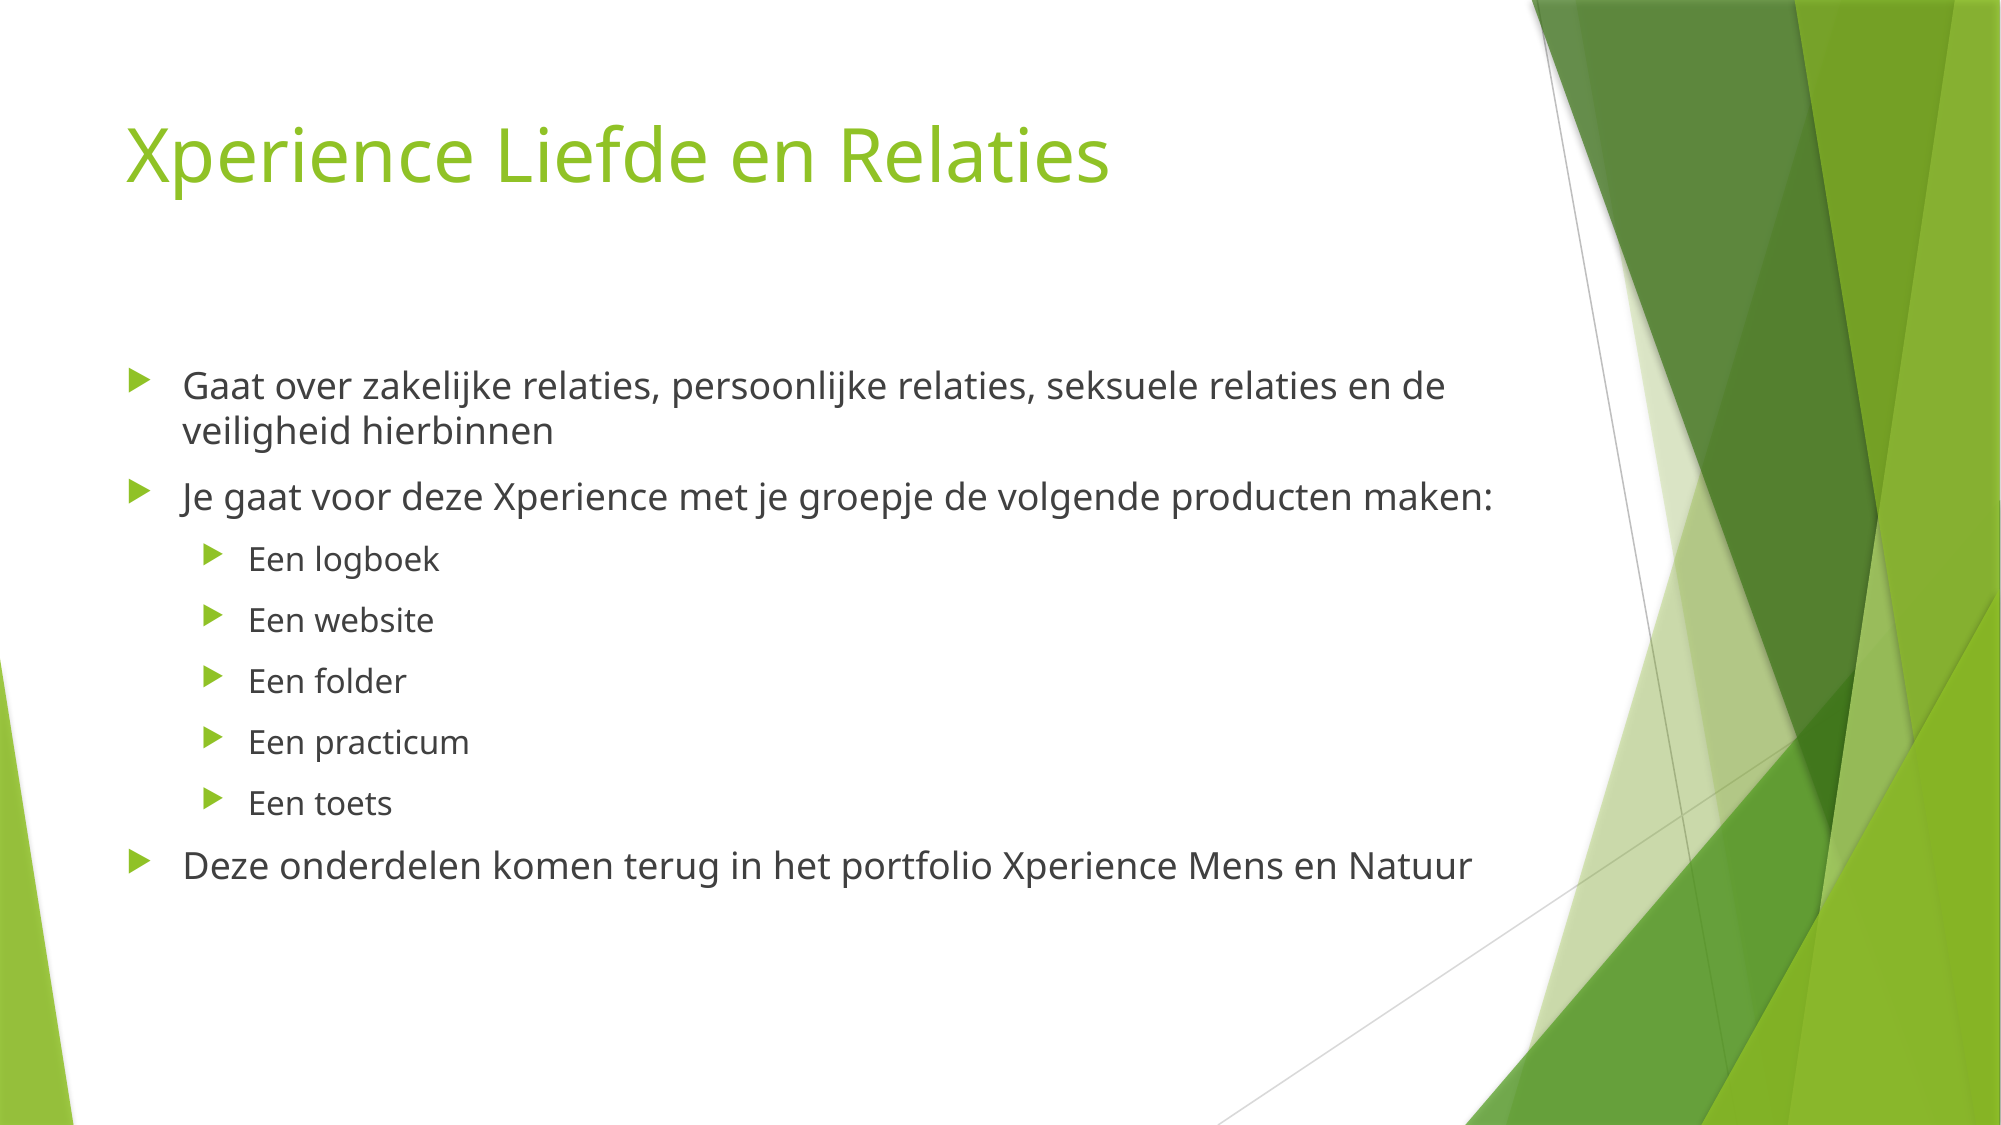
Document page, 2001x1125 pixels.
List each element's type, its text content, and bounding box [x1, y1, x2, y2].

title Xperience Liefde en Relaties [111, 99, 1522, 317]
list Gaat over zakelijke relaties, persoonlijke relaties, seksuele relaties en de veiligheid hierbinnen Je gaat voor deze Xperience met je groepje de volgende producten maken: Een logboek Een website Een folder Een practicum Een toets Deze onderdelen komen terug in het portfolio Xperience Mens en Natuur [111, 354, 1522, 992]
